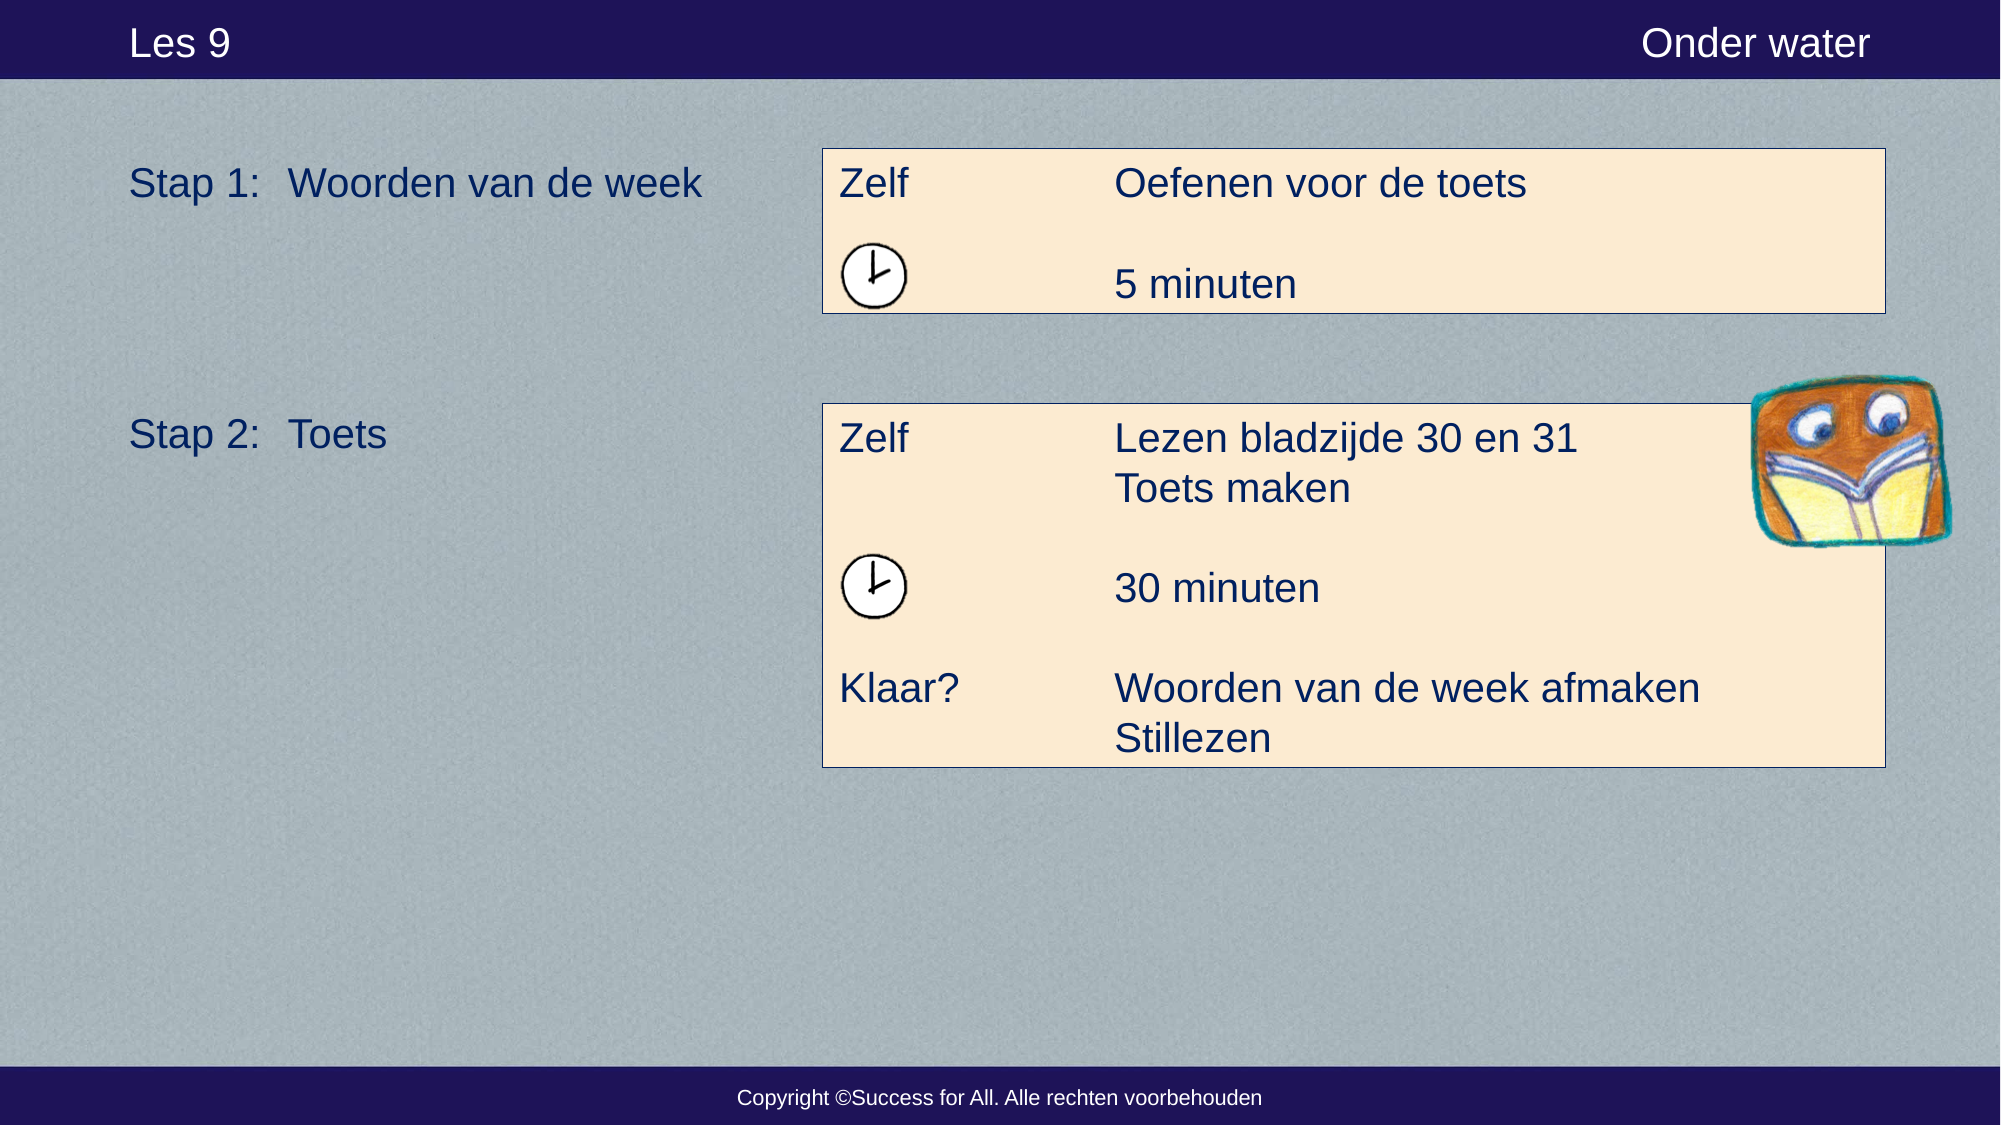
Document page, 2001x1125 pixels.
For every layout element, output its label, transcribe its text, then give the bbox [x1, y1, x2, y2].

text_box Stap 1: Woorden van de week Stap 2: Toets [114, 148, 907, 764]
picture [0, 0, 2001, 1125]
text_box Zelf Oefenen voor de toets 5 minuten [822, 148, 1886, 314]
text_box Copyright ©Success for All. Alle rechten voorbehouden [0, 1076, 2000, 1125]
text_box Les 9 [114, 8, 354, 73]
text_box Zelf Lezen bladzijde 30 en 31 Toets maken 30 minuten Klaar? Woorden van de week afmaken Stillezen [822, 403, 1886, 768]
text_box Onder water [999, 8, 1886, 73]
